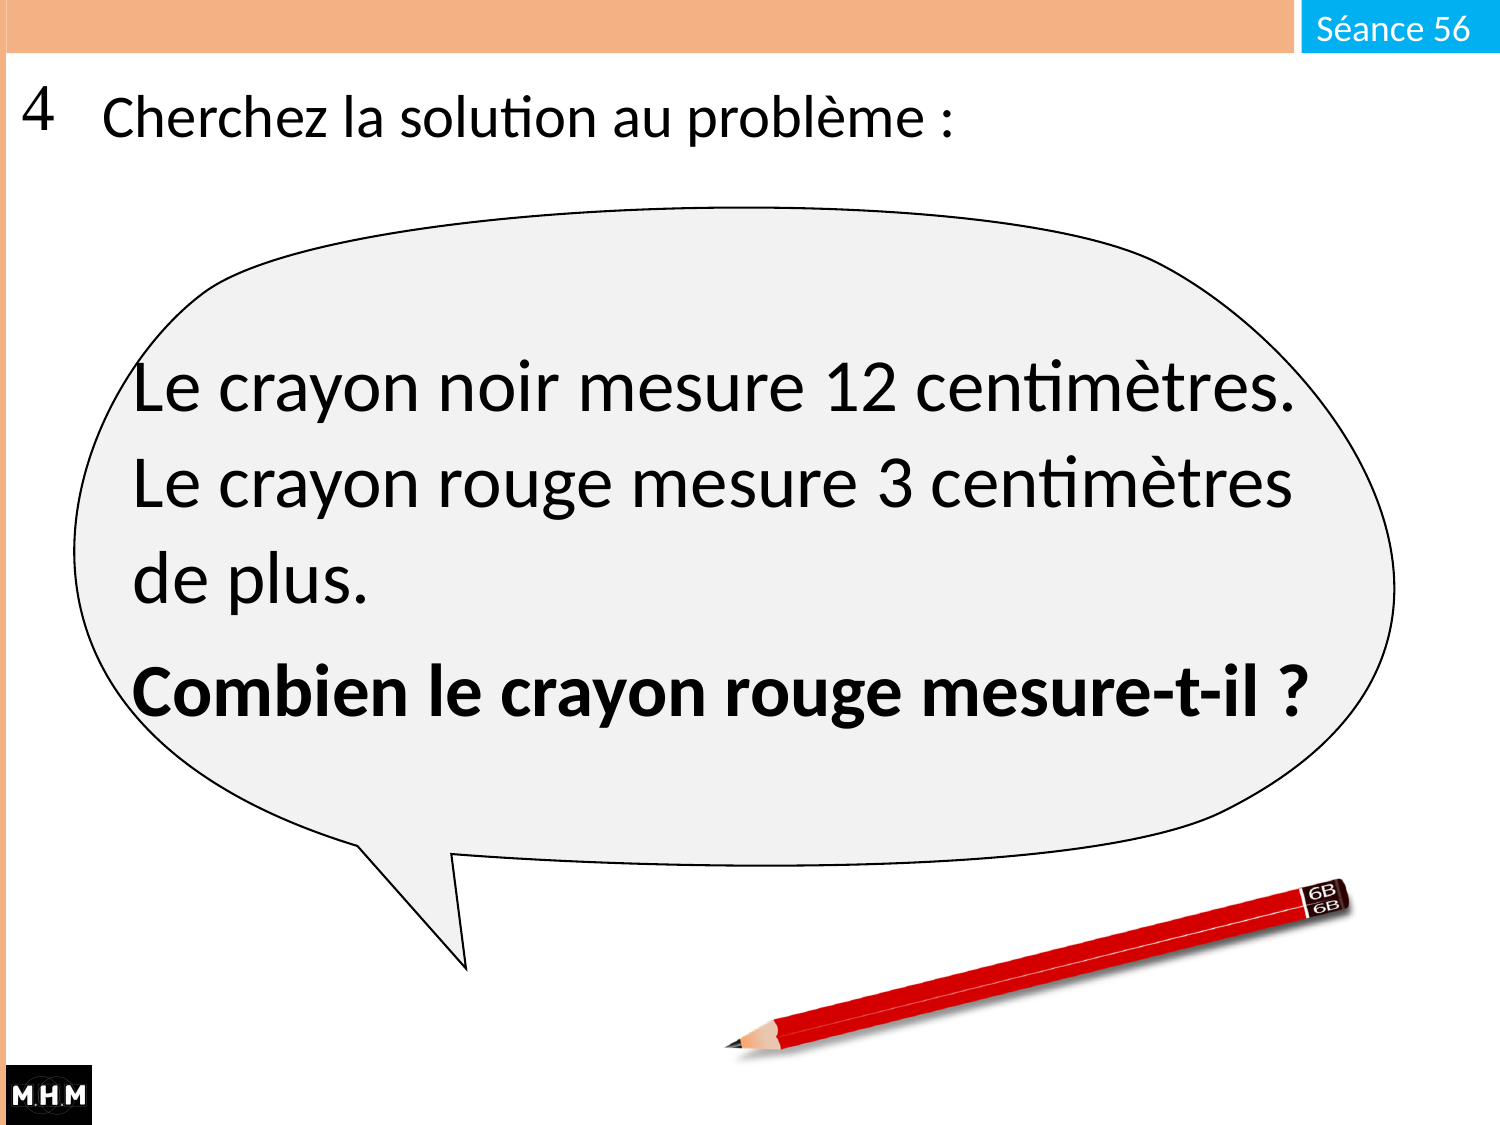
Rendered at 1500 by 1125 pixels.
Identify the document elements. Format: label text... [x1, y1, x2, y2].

text_box [157, 740, 1312, 972]
picture [687, 741, 1394, 1125]
text_box Le crayon noir mesure 12 centimètres. Le crayon rouge mesure 3 centimètres de plus. Combien le crayon rouge mesure-t-il ? [117, 322, 1351, 740]
text_box [1317, 740, 1329, 749]
title Cherchez la solution au problème : [87, 32, 1382, 158]
text_box [1351, 444, 1396, 715]
text_box [169, 206, 1247, 322]
text_box [73, 393, 117, 694]
picture [6, 1065, 92, 1125]
